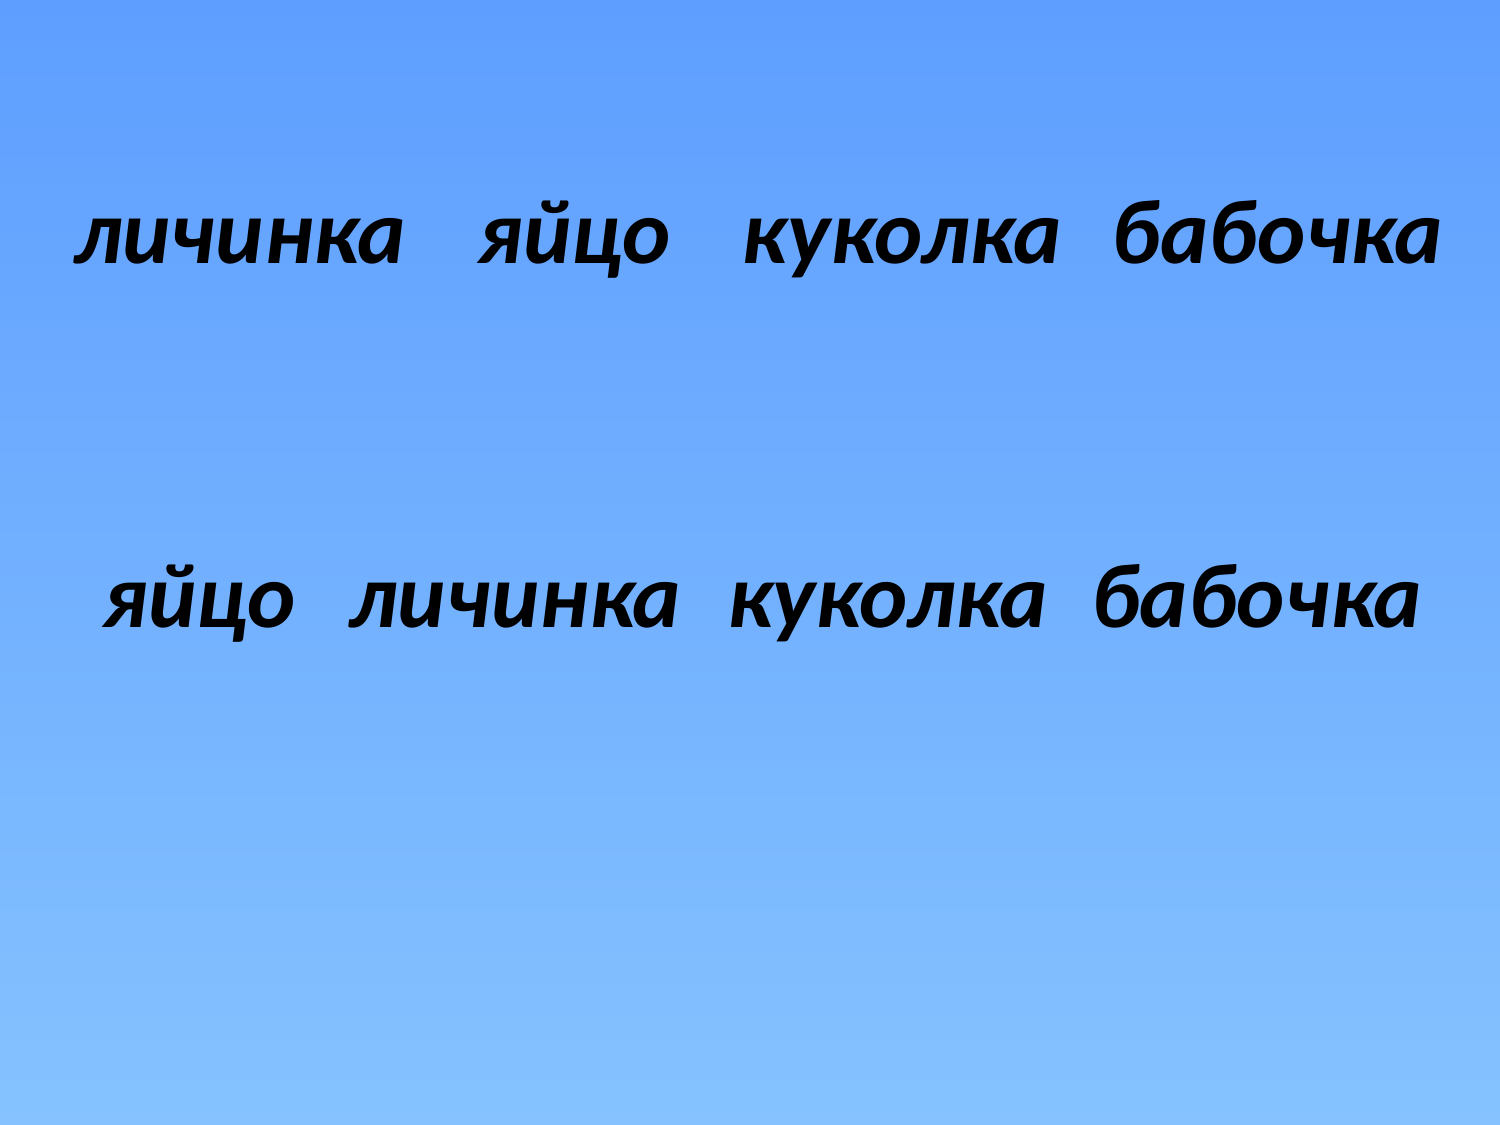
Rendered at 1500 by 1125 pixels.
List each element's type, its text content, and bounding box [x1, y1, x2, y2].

table_header куколка [703, 551, 1072, 658]
table_header личинка [47, 187, 434, 431]
table_header куколка [715, 187, 1090, 431]
table_header бабочка [1072, 551, 1441, 658]
table_header яйцо [434, 187, 715, 431]
table_header яйцо [70, 551, 328, 658]
table_header бабочка [1090, 187, 1465, 431]
table_header личинка [328, 551, 703, 658]
